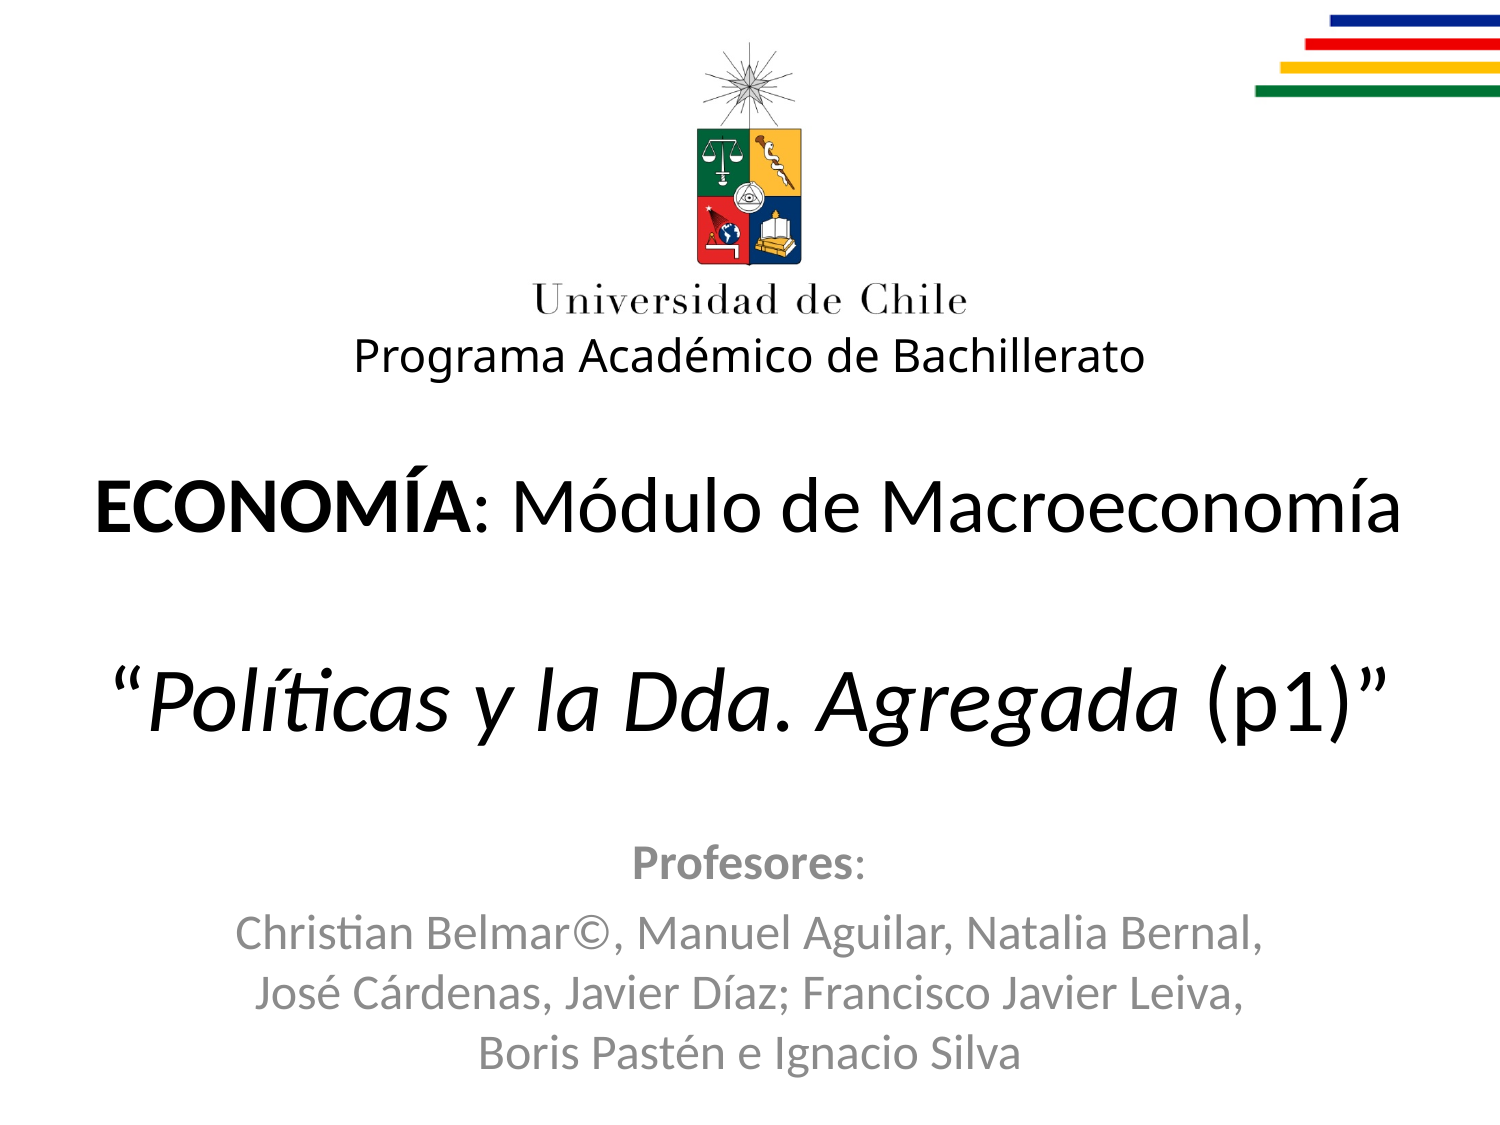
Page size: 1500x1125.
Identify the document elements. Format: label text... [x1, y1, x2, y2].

picture [0, 0, 1500, 320]
text_box “Políticas y la Dda. Agregada (p1)” [0, 574, 1500, 816]
picture [0, 816, 1500, 1125]
title ECONOMÍA: Módulo de Macroeconomía [0, 434, 1500, 574]
text_box Programa Académico de Bachillerato [0, 319, 1500, 434]
subtitle Profesores: Christian Belmar©, Manuel Aguilar, Natalia Bernal, José Cárdenas, Javier Díaz; Francisco Javier Leiva, Boris Pastén e Ignacio Silva [206, 822, 1294, 983]
